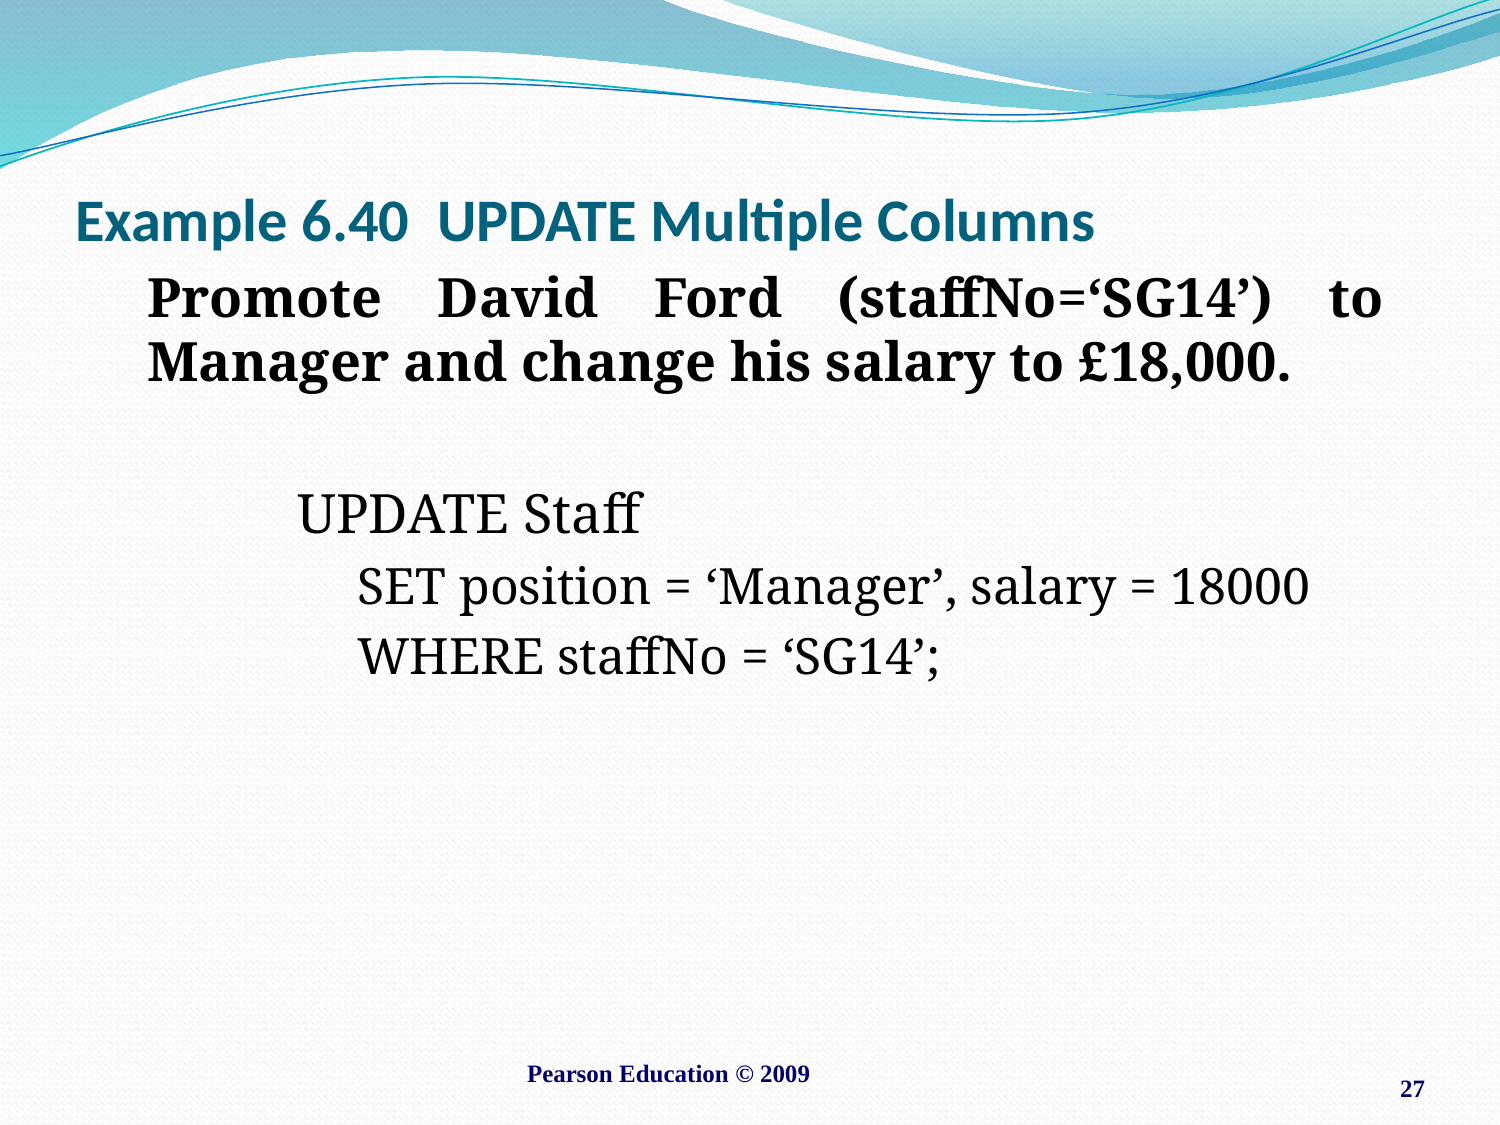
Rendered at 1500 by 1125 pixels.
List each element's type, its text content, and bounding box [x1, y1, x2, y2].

list Promote David Ford (staffNo=‘SG14’) to Manager and change his salary to £18,000. UPDATE Staff SET position = ‘Manager’, salary = 18000 WHERE staffNo = ‘SG14’; [87, 255, 1400, 931]
title Example 6.40 UPDATE Multiple Columns [75, 66, 1425, 254]
slide_number 27 [1299, 1042, 1425, 1103]
text_box Pearson Education © 2009 [512, 1050, 1038, 1095]
